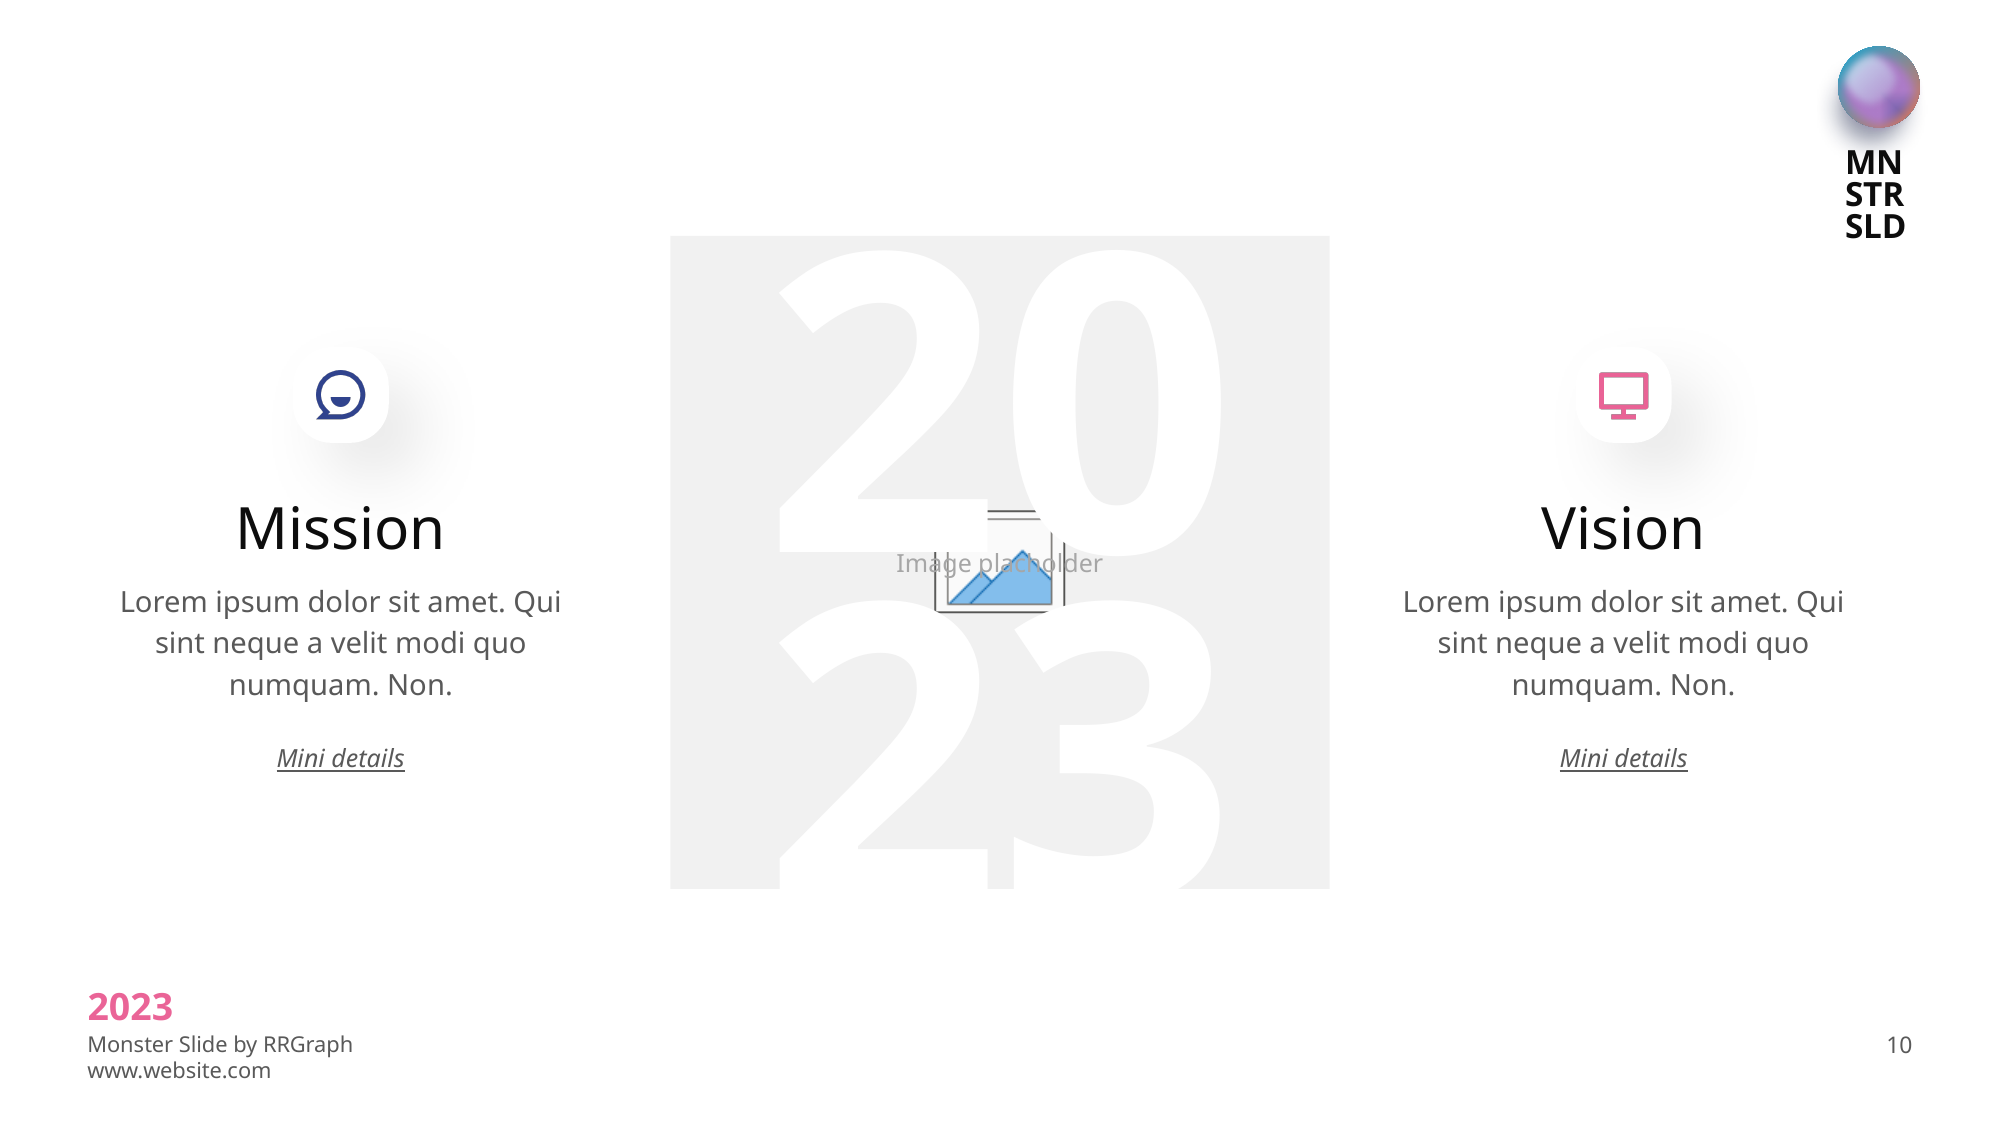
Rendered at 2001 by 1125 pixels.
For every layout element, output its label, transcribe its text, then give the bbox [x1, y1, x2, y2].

text_box Mini details [98, 729, 583, 781]
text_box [292, 347, 389, 443]
picture [670, 235, 1330, 889]
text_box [1575, 347, 1672, 443]
text_box 20 23 [582, 264, 1418, 980]
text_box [98, 483, 583, 707]
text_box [1381, 483, 1866, 707]
text_box Mini details [1381, 729, 1866, 781]
